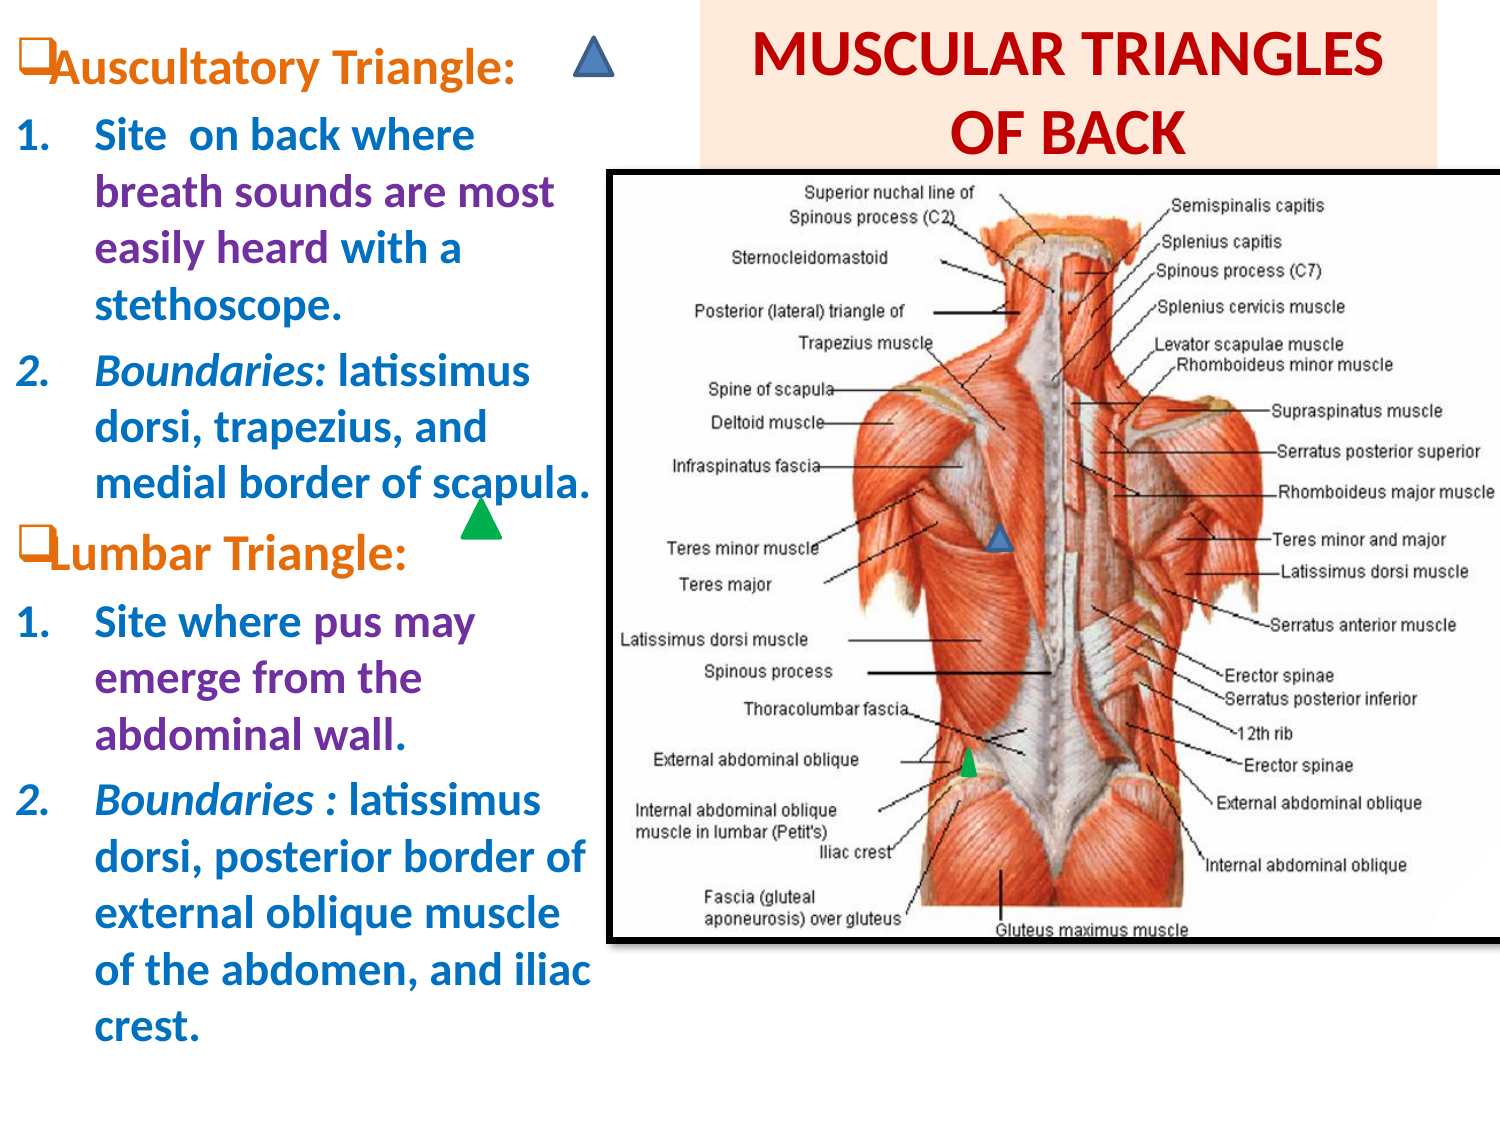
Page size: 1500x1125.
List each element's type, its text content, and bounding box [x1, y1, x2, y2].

list Auscultatory Triangle: Site on back where breath sounds are most easily heard with a stethoscope. Boundaries: latissimus dorsi, trapezius, and medial border of scapula. Lumbar Triangle: Site where pus may emerge from the abdominal wall. Boundaries : latissimus dorsi, posterior border of external oblique muscle of the abdomen, and iliac crest. [0, 24, 613, 1125]
text_box [573, 35, 615, 78]
text_box [460, 497, 502, 540]
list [612, 174, 1500, 938]
title MUSCULAR TRIANGLES OF BACK [699, 0, 1438, 167]
